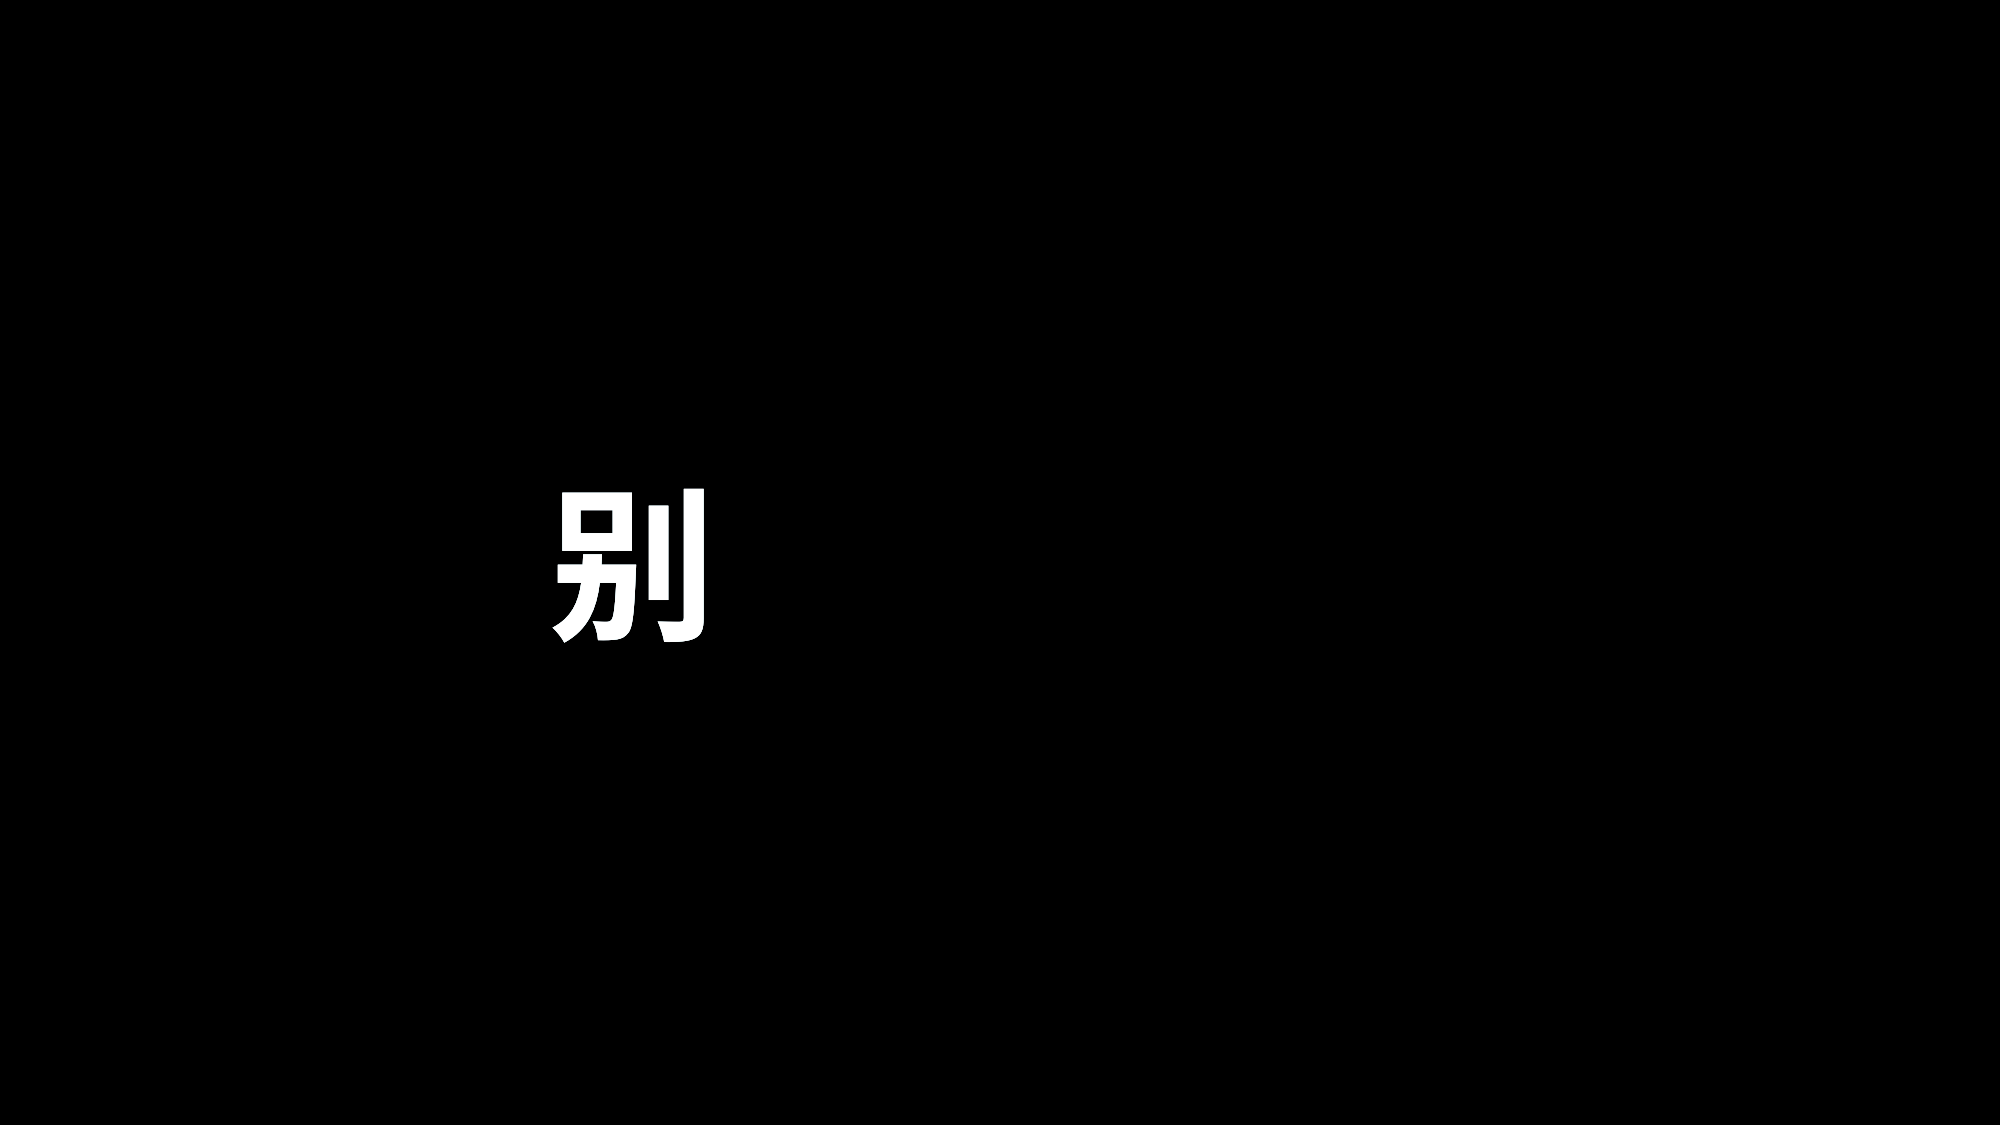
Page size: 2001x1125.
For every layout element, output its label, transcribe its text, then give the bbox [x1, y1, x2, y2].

text_box 别 [541, 453, 1459, 669]
